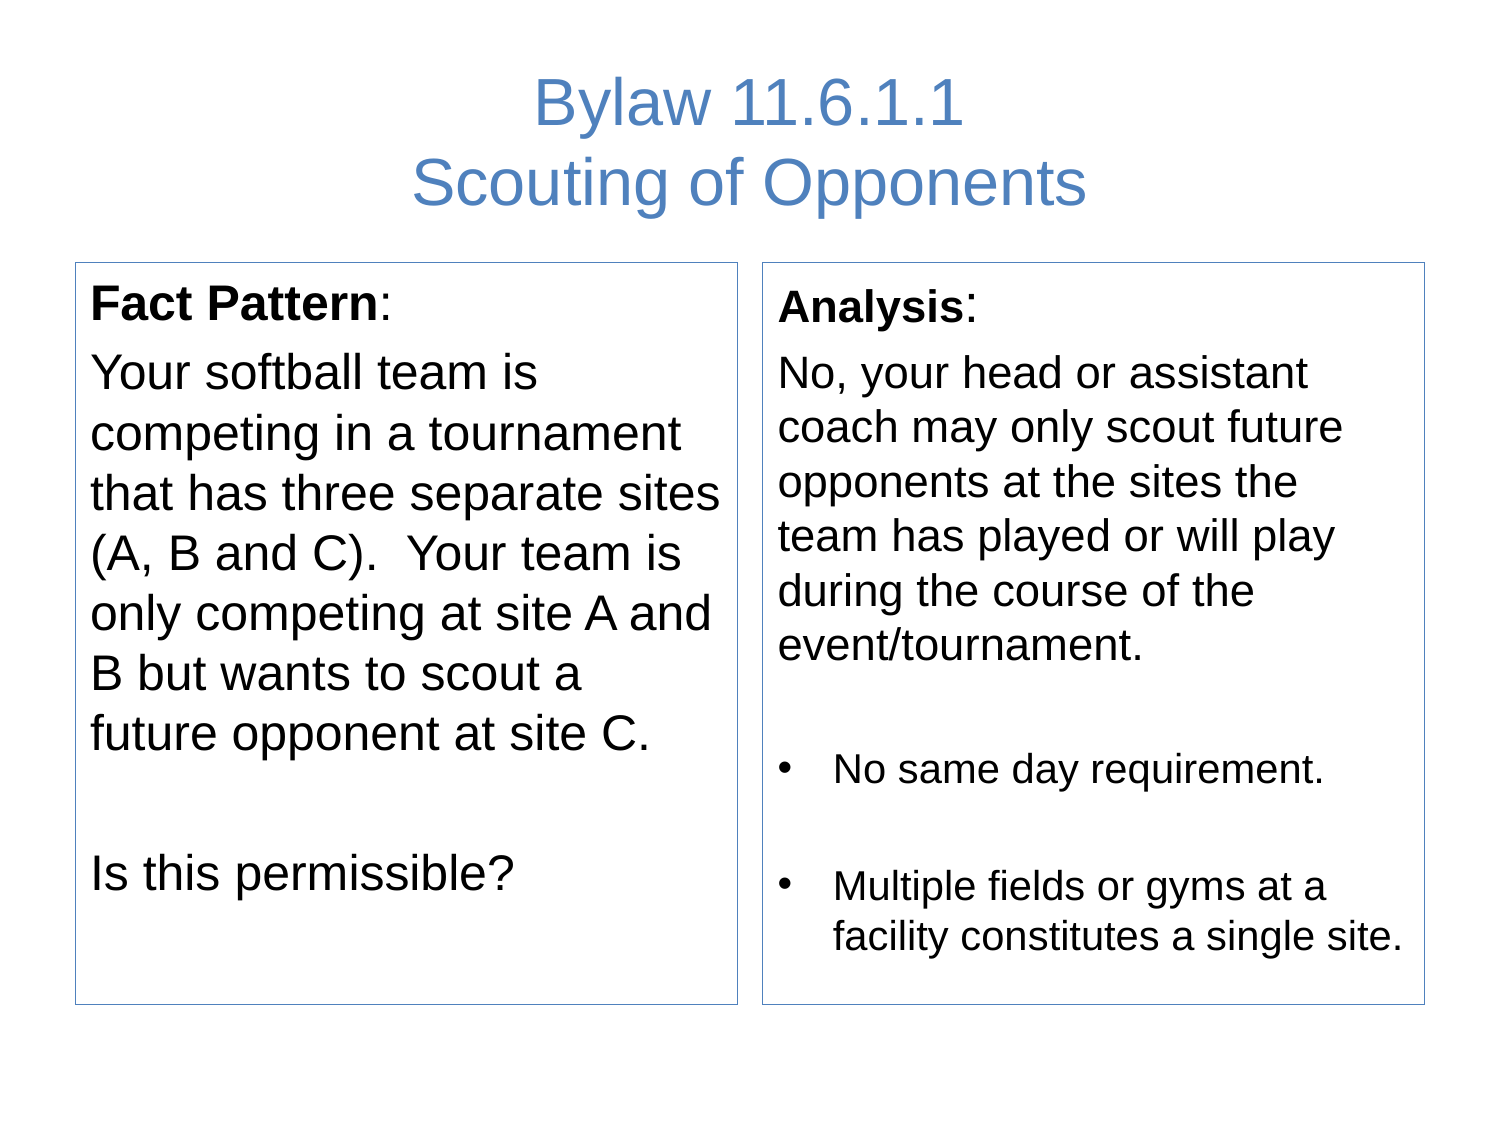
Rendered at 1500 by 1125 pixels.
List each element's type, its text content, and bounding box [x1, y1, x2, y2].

list Analysis: No, your head or assistant coach may only scout future opponents at the sites the team has played or will play during the course of the event/tournament. No same day requirement. Multiple fields or gyms at a facility constitutes a single site. [762, 262, 1425, 1005]
title Bylaw 11.6.1.1 Scouting of Opponents [75, 45, 1425, 233]
list Fact Pattern: Your softball team is competing in a tournament that has three separate sites (A, B and C). Your team is only competing at site A and B but wants to scout a future opponent at site C. Is this permissible? [75, 262, 738, 1005]
